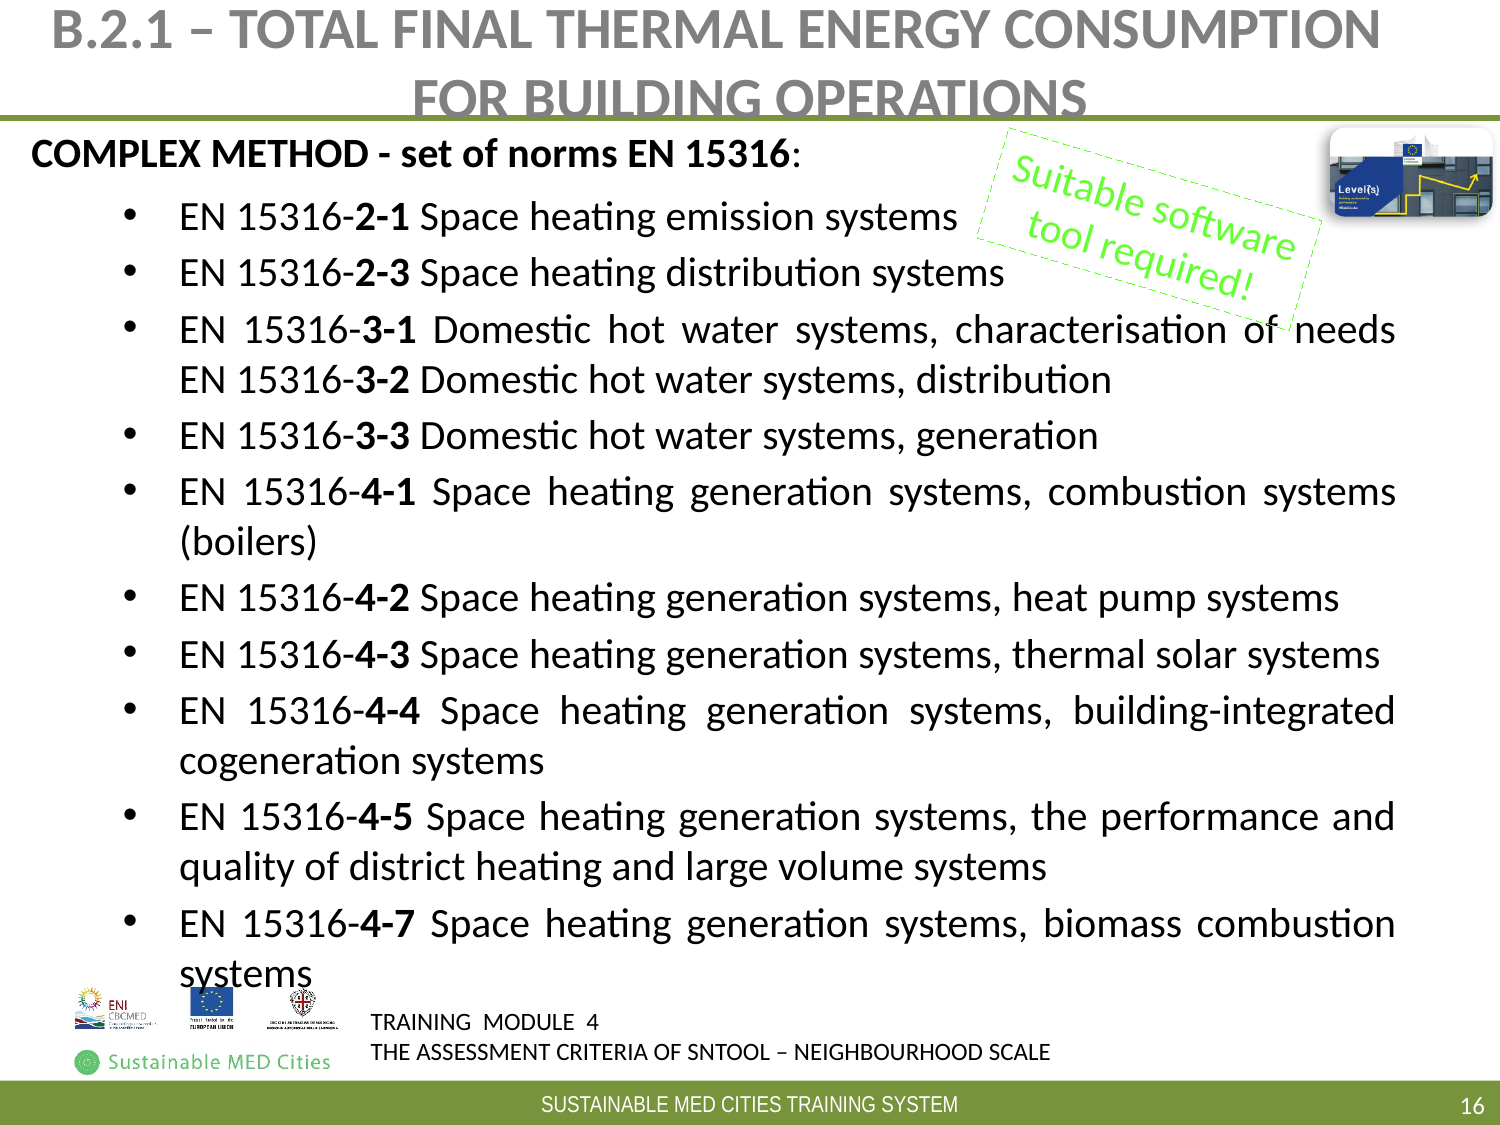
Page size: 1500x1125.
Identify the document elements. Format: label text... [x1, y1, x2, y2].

title B.2.1 – TOTAL FINAL THERMAL ENERGY CONSUMPTION FOR BUILDING OPERATIONS [0, 0, 1500, 121]
text_box COMPLEX METHOD - set of norms EN 15316: EN 15316-2-1 Space heating emission systems EN 15316-2-3 Space heating distribution systems EN 15316-3-1 Domestic hot water systems, characterisation of needs EN 15316-3-2 Domestic hot water systems, distribution EN 15316-3-3 Domestic hot water systems, generation EN 15316-4-1 Space heating generation systems, combustion systems (boilers) EN 15316-4-2 Space heating generation systems, heat pump systems EN 15316-4-3 Space heating generation systems, thermal solar systems EN 15316-4-4 Space heating generation systems, building-integrated cogeneration systems EN 15316-4-5 Space heating generation systems, the performance and quality of district heating and large volume systems EN 15316-4-7 Space heating generation systems, biomass combustion systems [16, 118, 1412, 1060]
slide_number 16 [1399, 1074, 1500, 1125]
text_box Suitable software tool required! [976, 127, 1322, 331]
picture [62, 1060, 356, 1080]
picture [1329, 127, 1493, 217]
